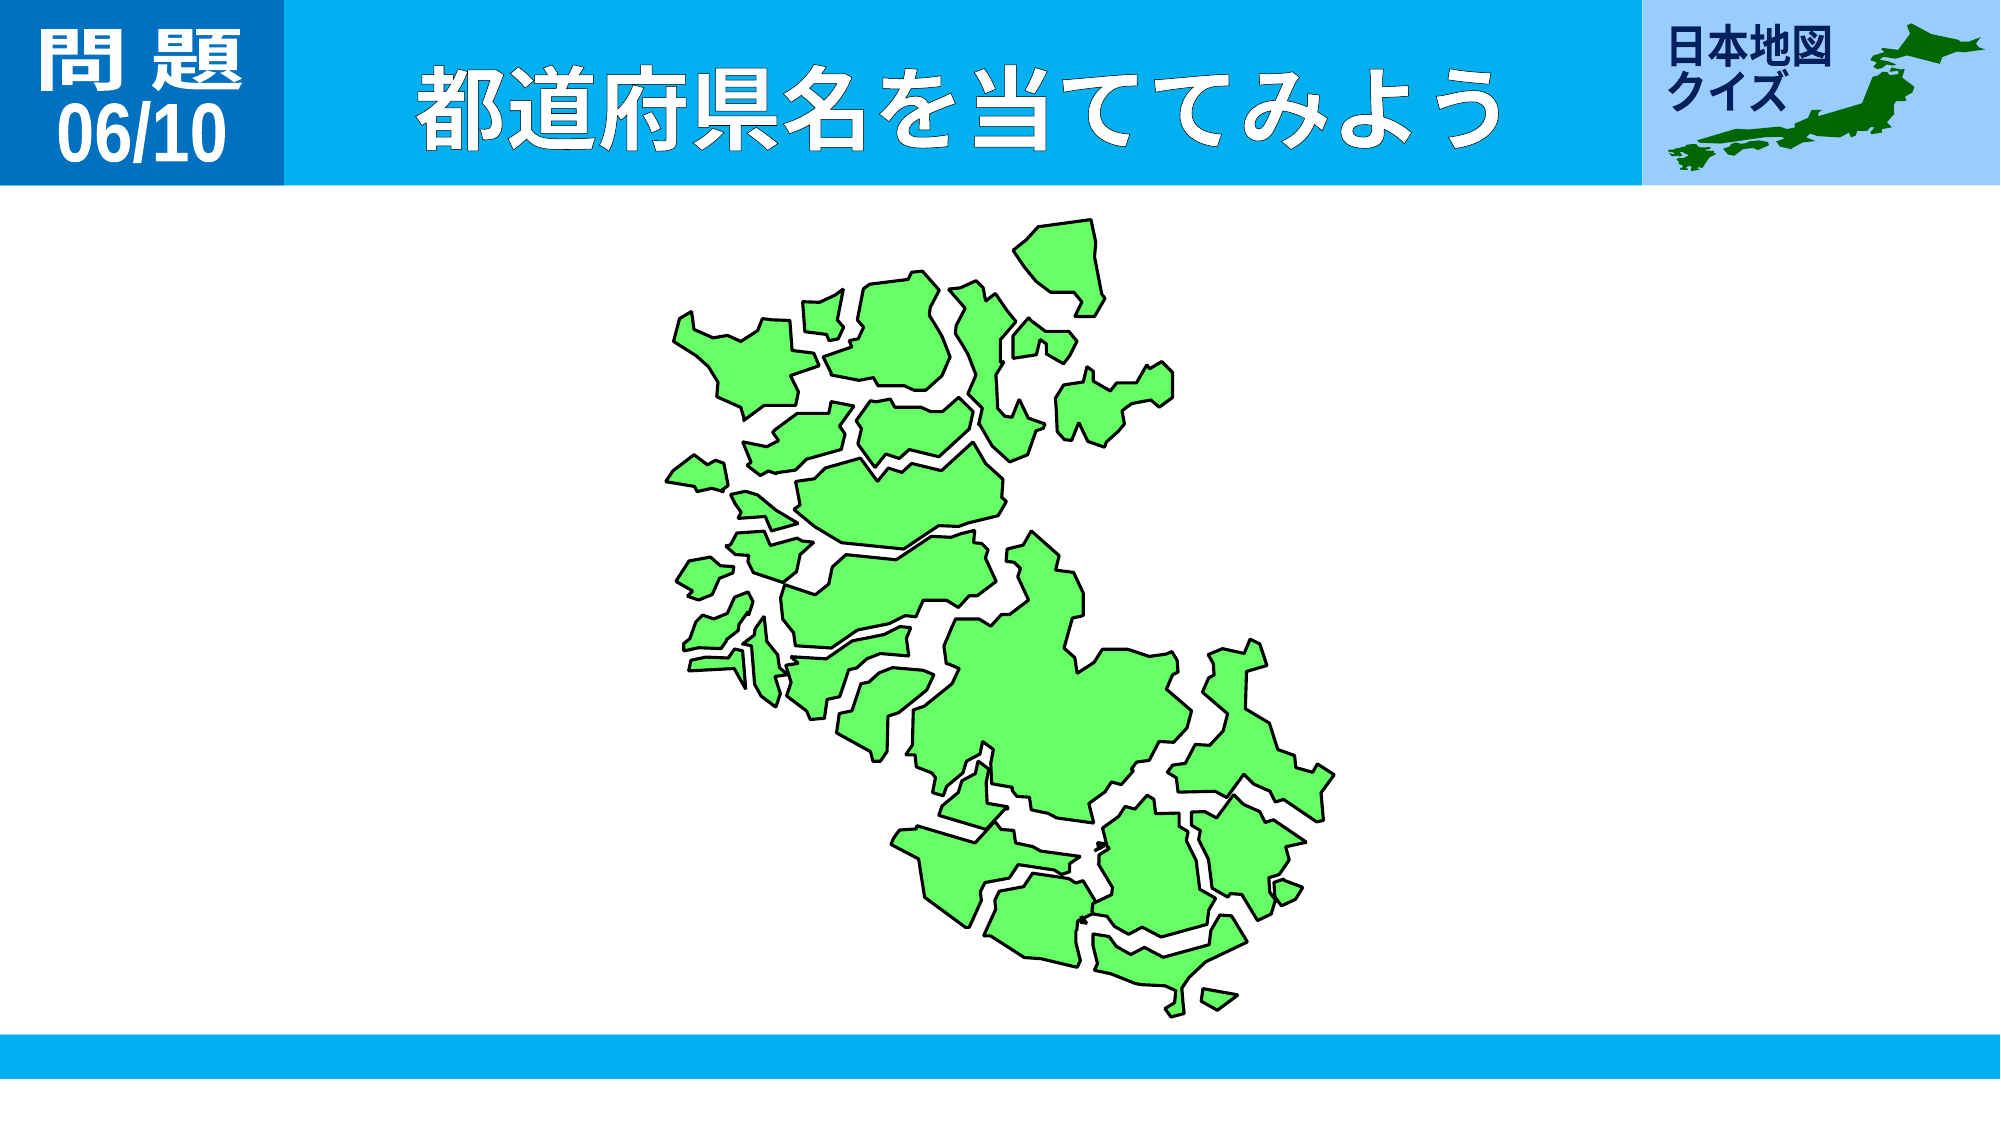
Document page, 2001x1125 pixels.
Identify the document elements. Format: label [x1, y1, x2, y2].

text_box [0, 1034, 2000, 1079]
text_box [665, 219, 1335, 1018]
